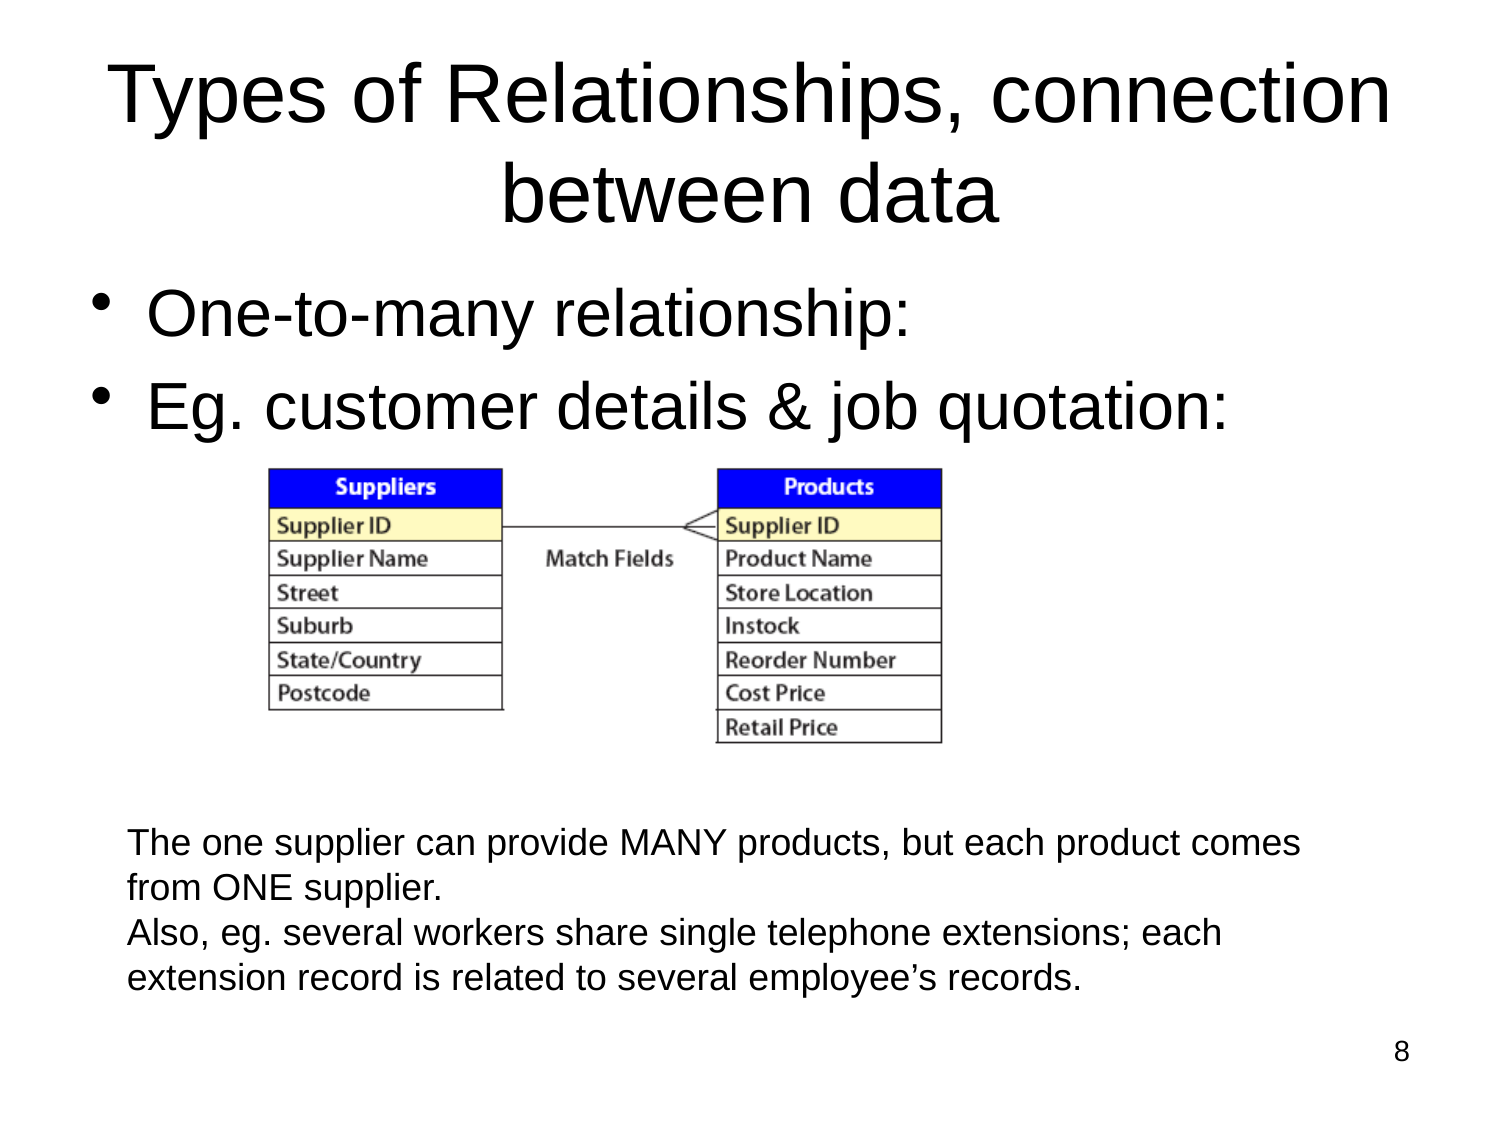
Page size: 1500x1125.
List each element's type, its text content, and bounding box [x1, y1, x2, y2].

text_box The one supplier can provide MANY products, but each product comes from ONE supplier. Also, eg. several workers share single telephone extensions; each extension record is related to several employee’s records. [112, 810, 1365, 1063]
slide_number 8 [1074, 1024, 1426, 1103]
list One-to-many relationship: Eg. customer details & job quotation: [74, 262, 1426, 1006]
picture [241, 455, 991, 779]
title Types of Relationships, connection between data [74, 44, 1426, 233]
